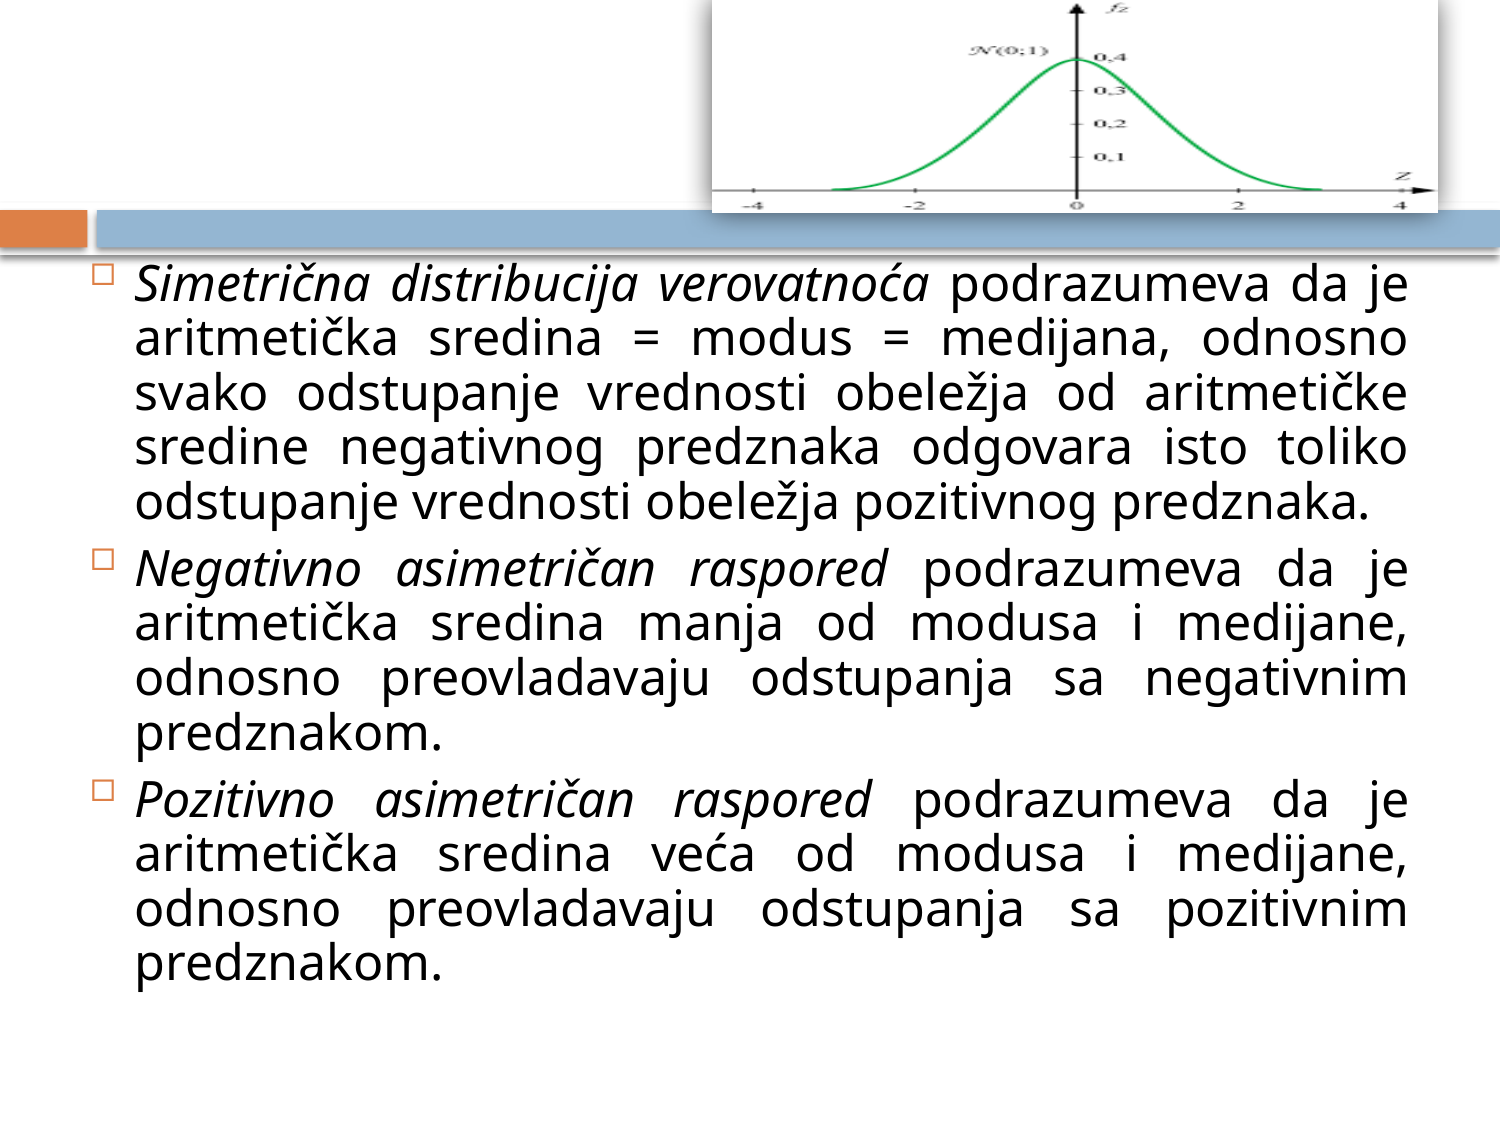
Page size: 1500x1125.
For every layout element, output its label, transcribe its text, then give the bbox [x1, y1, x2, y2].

picture [712, 0, 1438, 213]
list Simetrična distribucija verovatnoća podrazumeva da je aritmetička sredina = modus = medijana, odnosno svako odstupanje vrednosti obeležja od aritmetičke sredine negativnog predznaka odgovara isto toliko odstupanje vrednosti obeležja pozitivnog predznaka. Negativno asimetričan raspored podrazumeva da je aritmetička sredina manja od modusa i medijane, odnosno preovladavaju odstupanja sa negativnim predznakom. Pozitivno asimetričan raspored podrazumeva da je aritmetička sredina veća od modusa i medijane, odnosno preovladavaju odstupanja sa pozitivnim predznakom. [75, 249, 1425, 1005]
